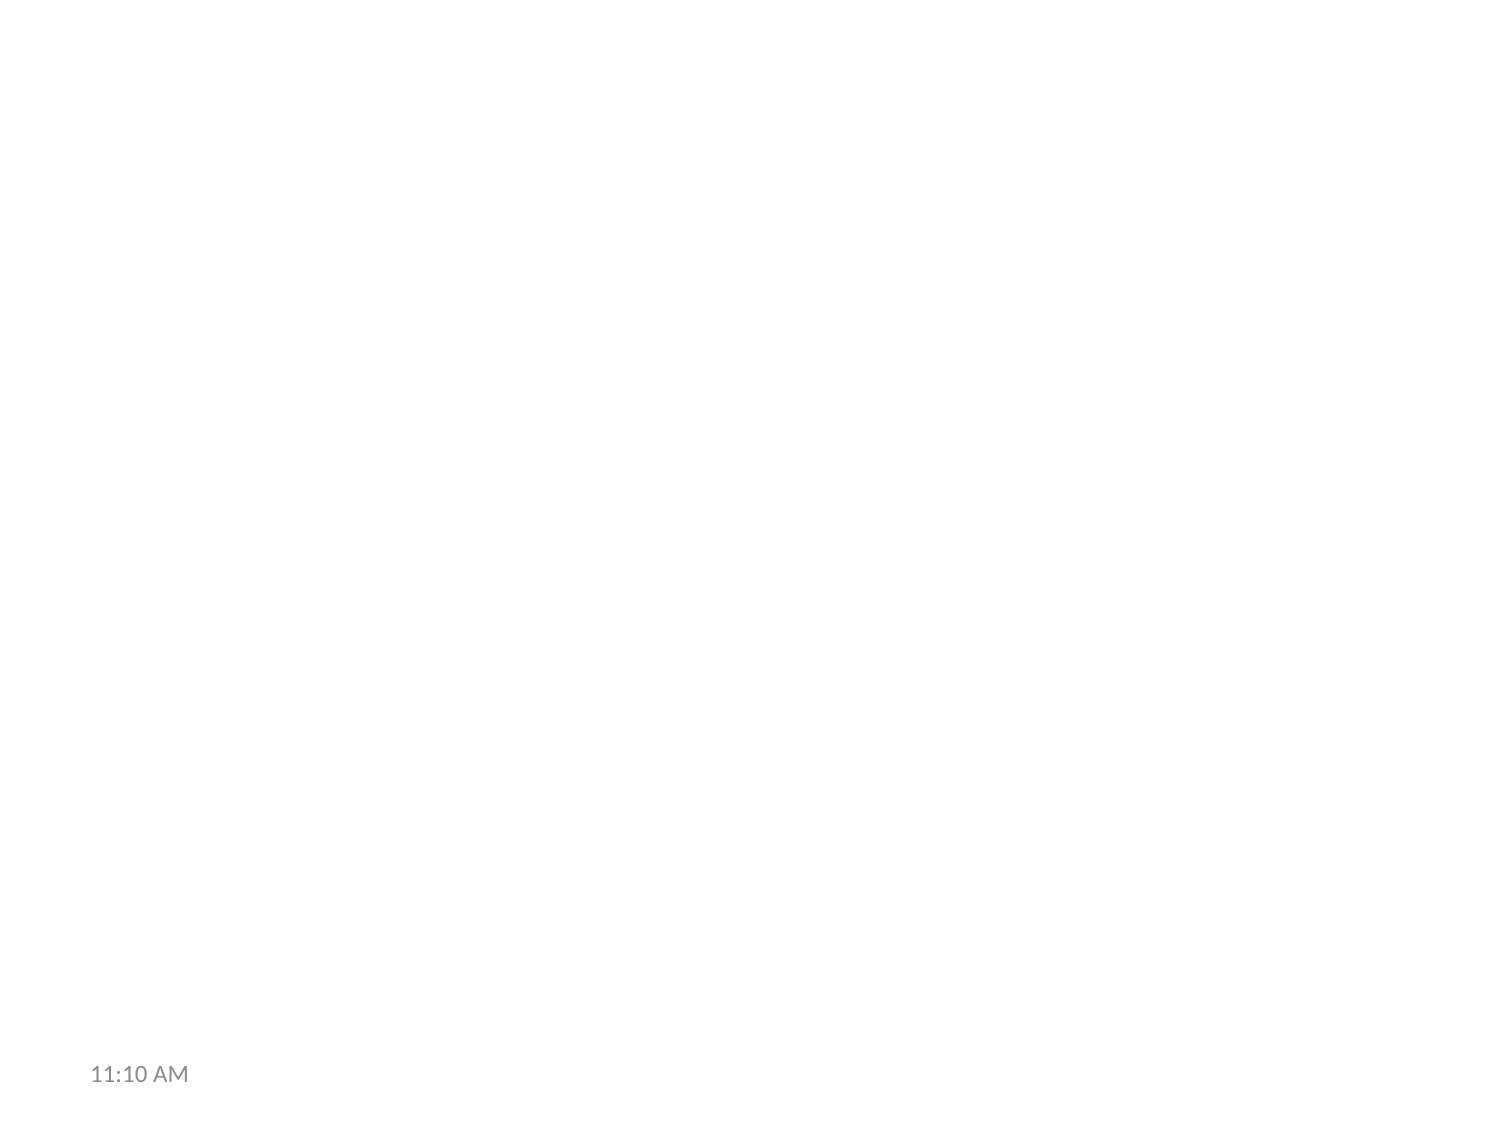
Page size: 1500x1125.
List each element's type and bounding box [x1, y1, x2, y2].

slide_number [75, 1042, 425, 1103]
